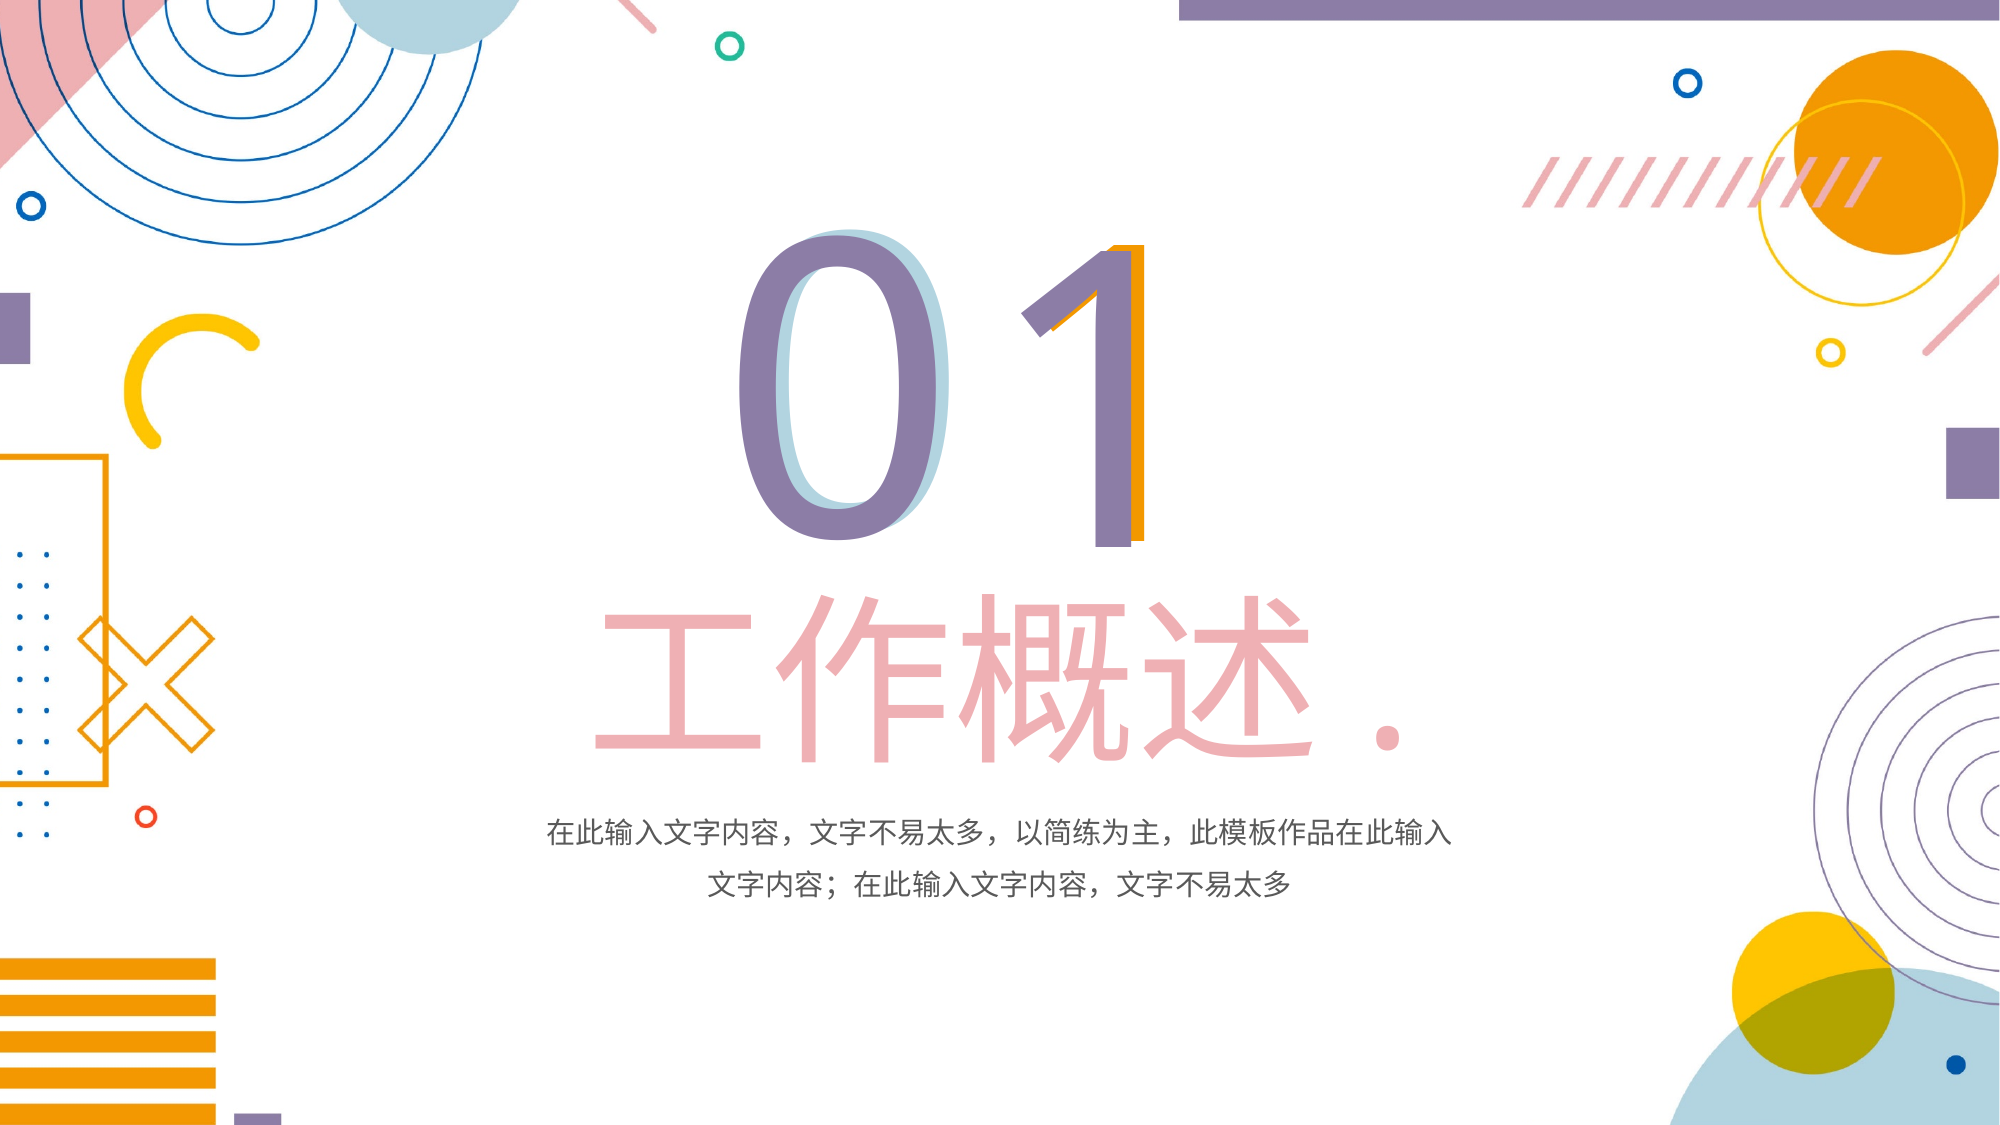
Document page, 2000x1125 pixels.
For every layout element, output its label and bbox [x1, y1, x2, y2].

picture [0, 0, 2000, 1125]
text_box [717, 108, 1236, 644]
